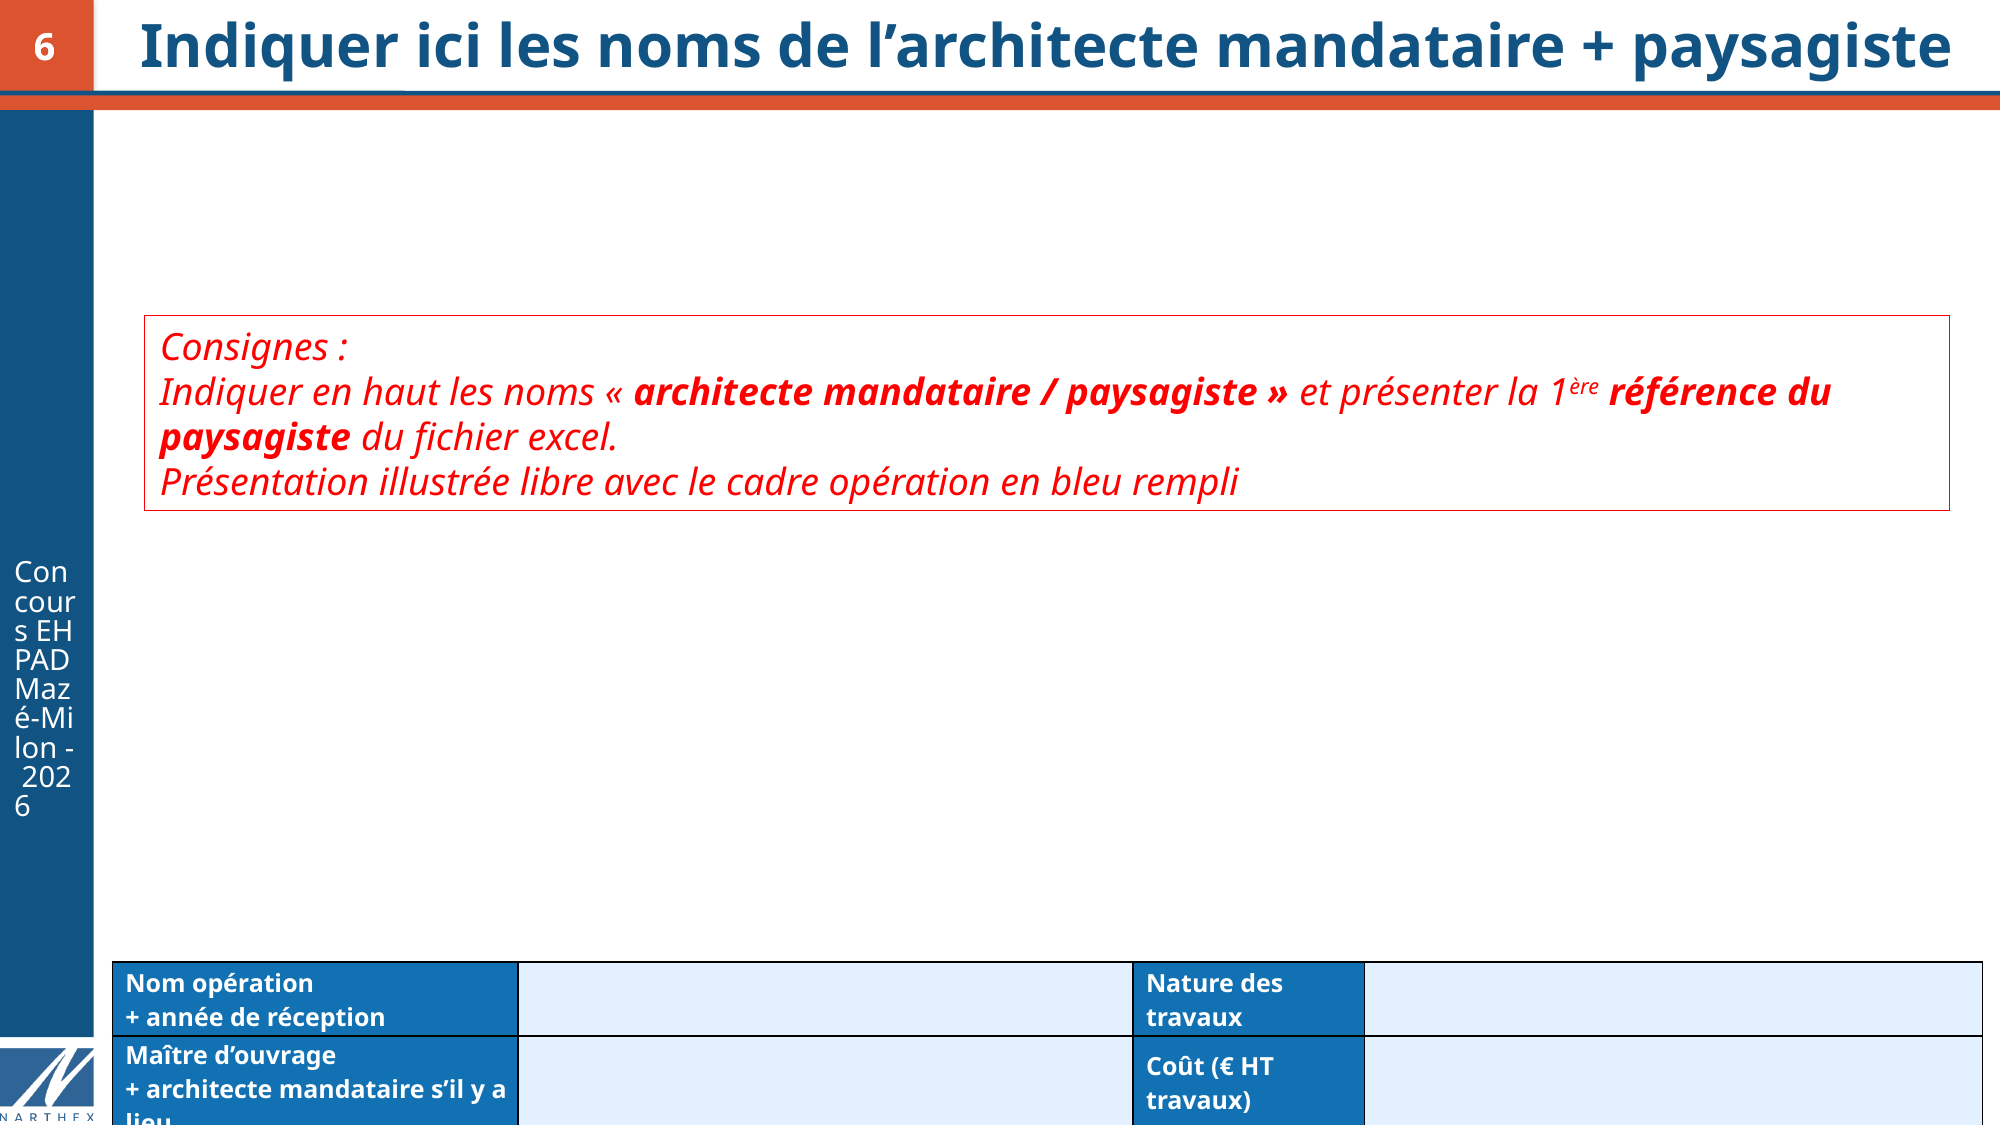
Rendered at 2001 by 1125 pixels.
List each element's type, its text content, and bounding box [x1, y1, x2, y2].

title Indiquer ici les noms de l’architecte mandataire + paysagiste [110, 0, 1985, 96]
text_box Consignes : Indiquer en haut les noms « architecte mandataire / paysagiste » et présenter la 1ère référence du paysagiste du fichier excel. Présentation illustrée libre avec le cadre opération en bleu rempli [144, 315, 1950, 511]
table_cell [1365, 1037, 1982, 1125]
table_header Nom opération + année de réception [113, 963, 517, 1035]
table_header [1365, 963, 1982, 1035]
table_cell Maître d’ouvrage + architecte mandataire s’il y a lieu [113, 1037, 517, 1125]
table_header [519, 963, 1132, 1035]
table_header Nature des travaux [1134, 963, 1364, 1035]
table_cell Coût (€ HT travaux) [1134, 1037, 1364, 1125]
footer Concours EHPAD Mazé-Milon - 2026 [0, 110, 94, 1038]
table_cell [519, 1037, 1132, 1125]
